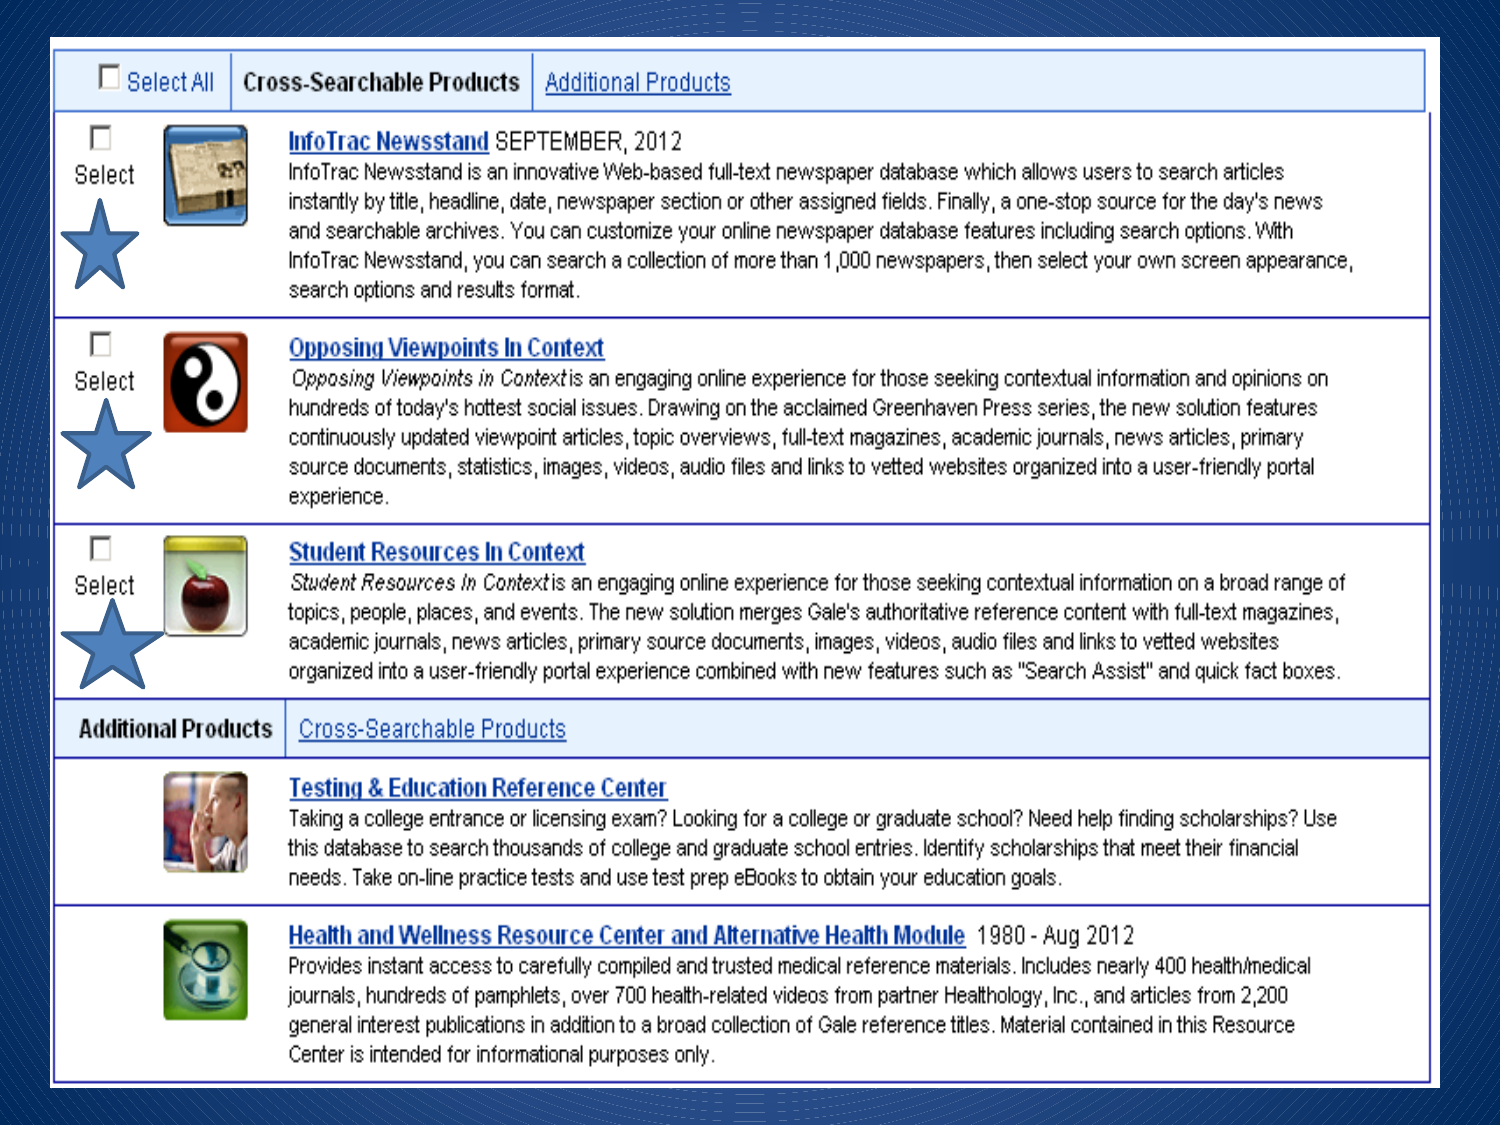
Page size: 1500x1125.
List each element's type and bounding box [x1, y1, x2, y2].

list [49, 37, 1440, 1088]
